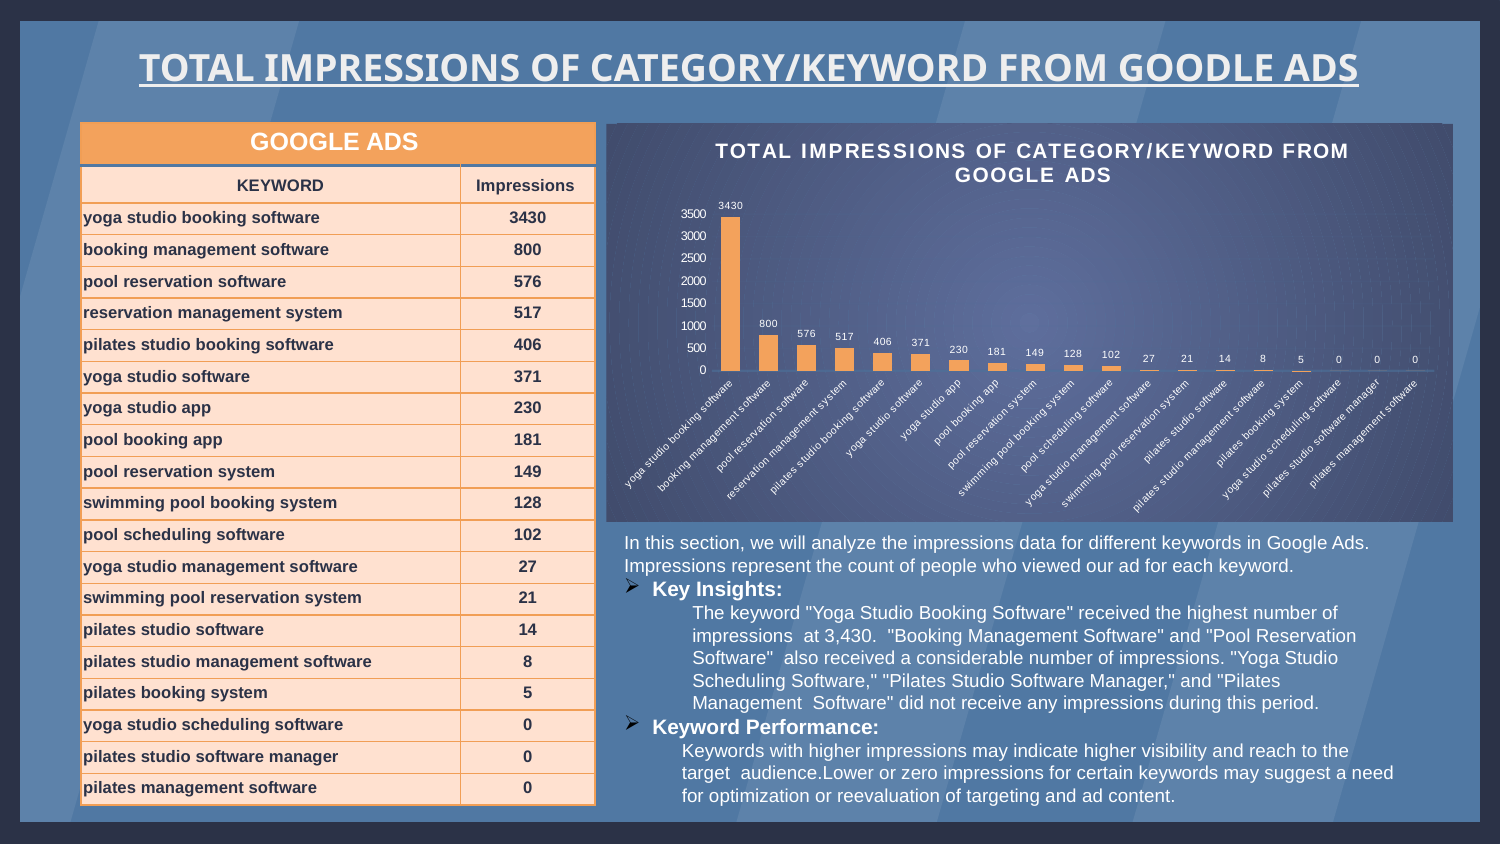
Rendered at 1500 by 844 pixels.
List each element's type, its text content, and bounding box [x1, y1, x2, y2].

table_cell yoga studio app [82, 394, 460, 424]
table_cell pilates management software [82, 774, 460, 804]
table_cell booking management software [82, 235, 460, 266]
table_cell swimming pool reservation system [82, 584, 460, 614]
table_cell yoga studio scheduling software [82, 711, 460, 741]
table_cell 27 [461, 552, 594, 583]
table_cell 5 [461, 679, 594, 709]
table_cell pilates studio software [82, 616, 460, 646]
table_cell 0 [461, 711, 594, 741]
table_cell pool reservation software [82, 267, 460, 297]
table_cell pool reservation system [82, 457, 460, 487]
table_cell yoga studio management software [82, 552, 460, 583]
chart [606, 123, 1454, 522]
table_cell yoga studio booking software [82, 204, 460, 234]
table_cell 800 [461, 235, 594, 266]
text_box In this section, we will analyze the impressions data for different keywords in Google Ads. Impressions represent the count of people who viewed our ad for each keyword. Key Insights: The keyword "Yoga Studio Booking Software" received the highest number of impressions at 3,430. "Booking Management Software" and "Pool Reservation Software" also received a considerable number of impressions. "Yoga Studio Scheduling Software," "Pilates Studio Software Manager," and "Pilates Management Software" did not receive any impressions during this period. Keyword Performance: Keywords with higher impressions may indicate higher visibility and reach to the target audience.Lower or zero impressions for certain keywords may suggest a need for optimization or reevaluation of targeting and ad content. [609, 527, 1456, 814]
table_cell yoga studio software [82, 362, 460, 392]
table_cell KEYWORD [82, 167, 460, 202]
title TOTAL IMPRESSIONS OF CATEGORY/KEYWORD FROM GOODLE ADS [27, 28, 1471, 100]
table_header GOOGLE ADS [82, 124, 594, 164]
table_cell 0 [461, 742, 594, 773]
table_cell 576 [461, 267, 594, 297]
table_cell pool scheduling software [82, 521, 460, 551]
table_cell 8 [461, 647, 594, 678]
table_cell 406 [461, 330, 594, 361]
table_cell pilates booking system [82, 679, 460, 709]
table_cell pilates studio booking software [82, 330, 460, 361]
table_cell swimming pool booking system [82, 489, 460, 519]
table_cell pilates studio software manager [82, 742, 460, 773]
table_cell 21 [461, 584, 594, 614]
table_cell pilates studio management software [82, 647, 460, 678]
table_cell 149 [461, 457, 594, 487]
table_cell 230 [461, 394, 594, 424]
table_cell 517 [461, 299, 594, 329]
table_cell 181 [461, 425, 594, 456]
table_cell pool booking app [82, 425, 460, 456]
table_cell 3430 [461, 204, 594, 234]
table_cell 128 [461, 489, 594, 519]
table_cell 102 [461, 521, 594, 551]
table_cell 0 [461, 774, 594, 804]
table_cell reservation management system [82, 299, 460, 329]
table_cell Impressions [461, 167, 594, 202]
table_cell 371 [461, 362, 594, 392]
table_cell 14 [461, 616, 594, 646]
